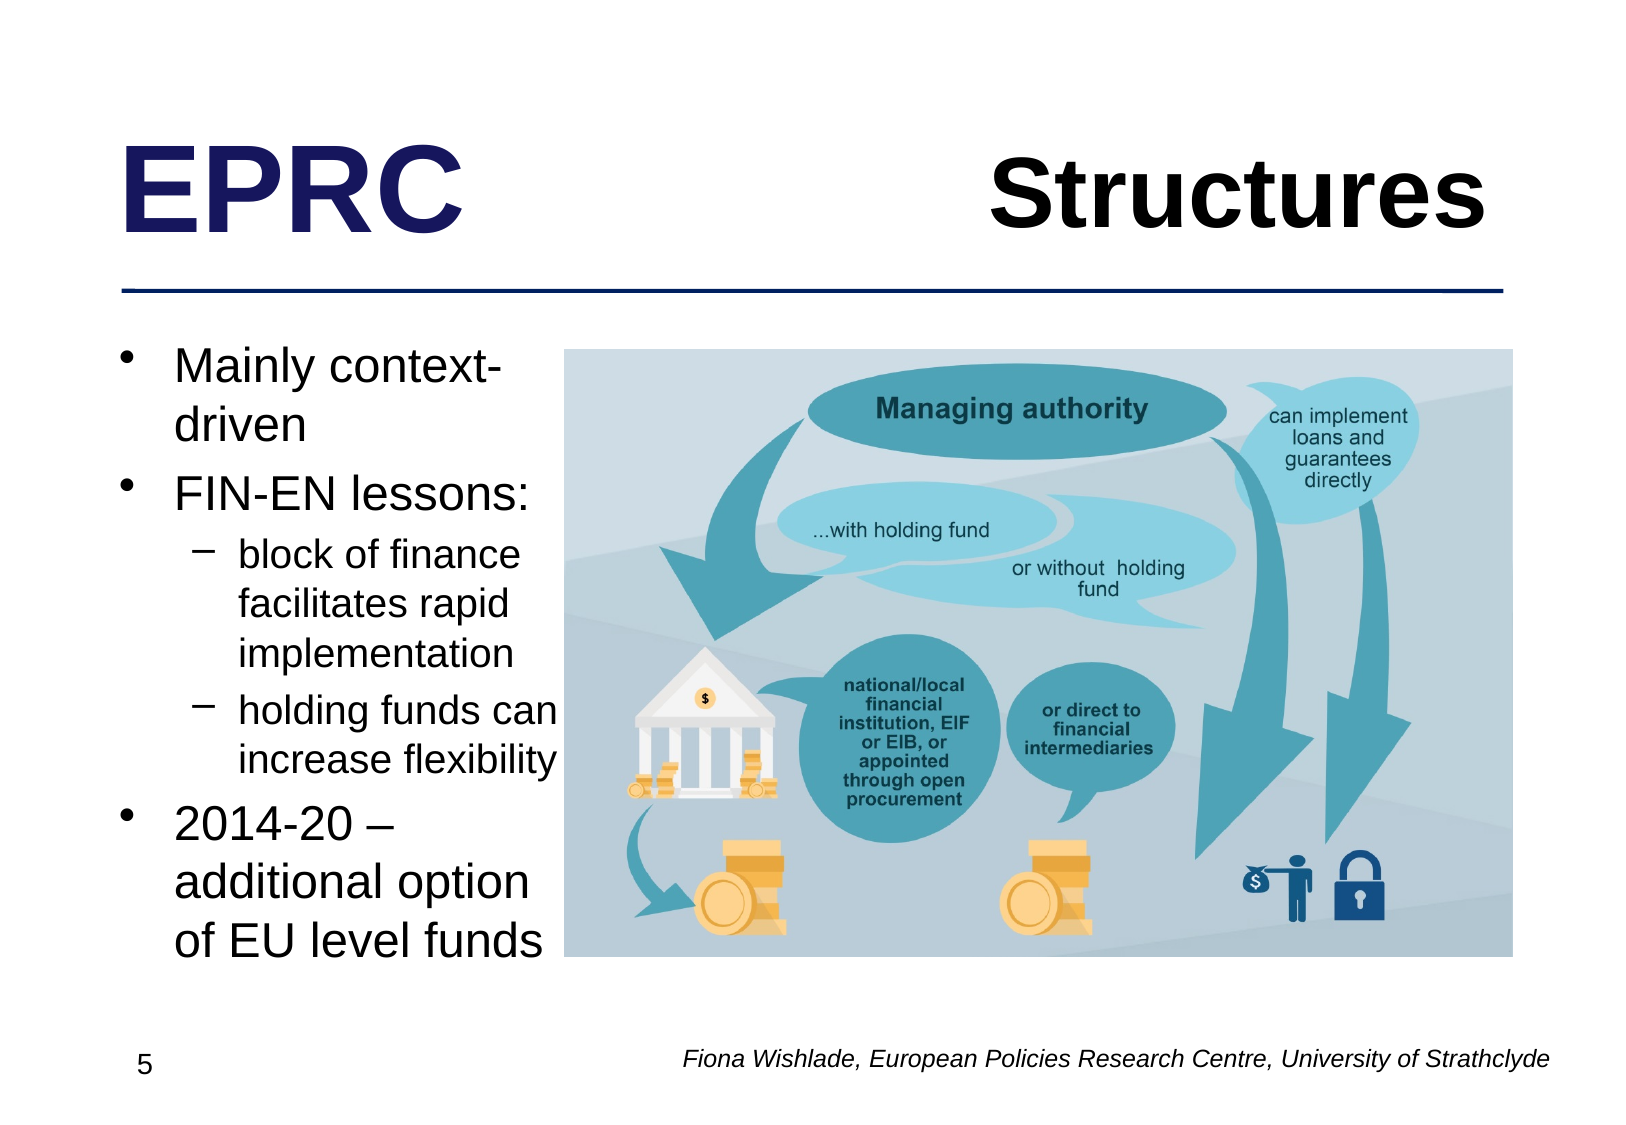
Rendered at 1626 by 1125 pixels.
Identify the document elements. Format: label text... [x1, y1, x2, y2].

list Mainly context-driven FIN-EN lessons: block of finance facilitates rapid implementation holding funds can increase flexibility 2014-20 – additional option of EU level funds [103, 326, 577, 988]
title Structures [121, 87, 1504, 288]
footer Fiona Wishlade, European Policies Research Centre, University of Strathclyde [287, 1034, 1568, 1090]
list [564, 349, 1513, 957]
slide_number 5 [121, 1037, 258, 1088]
